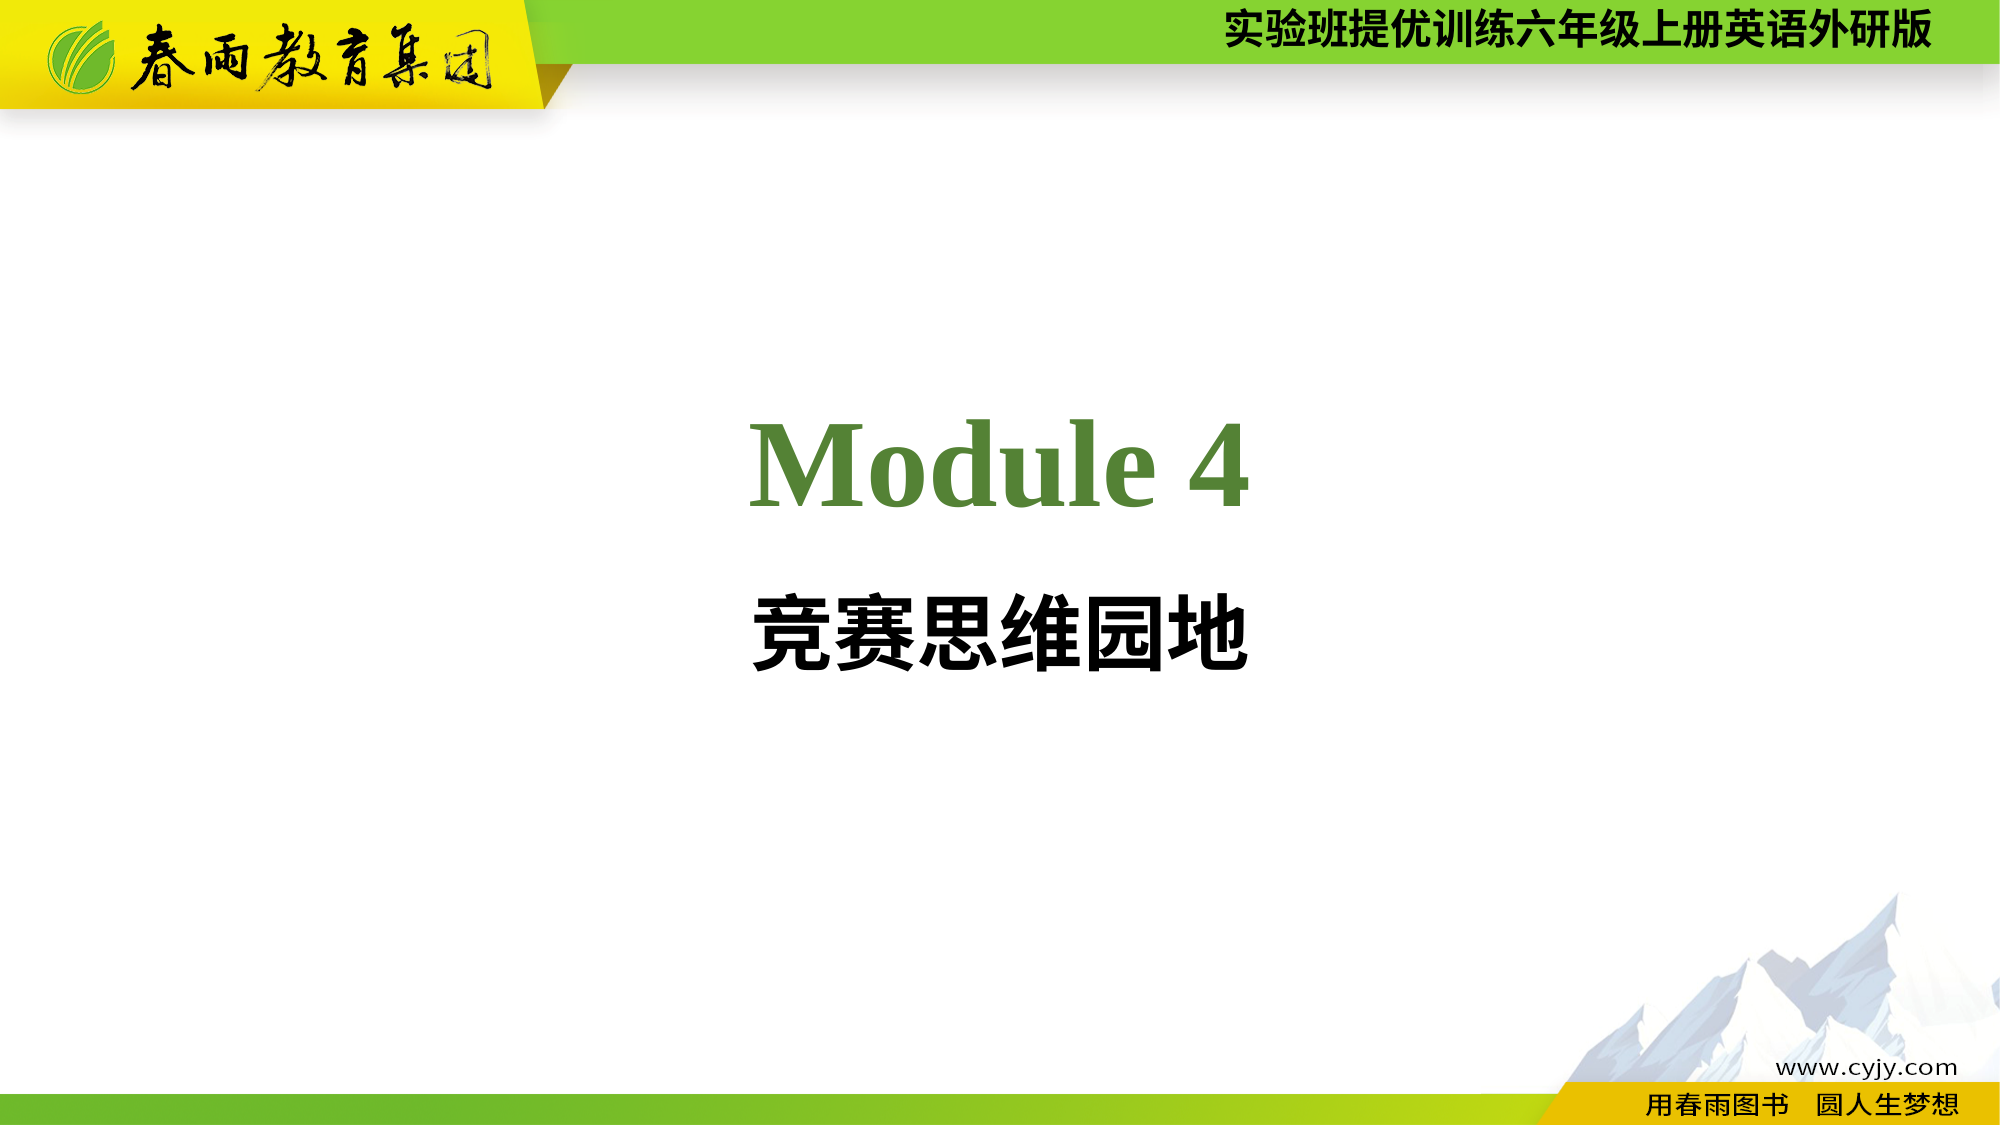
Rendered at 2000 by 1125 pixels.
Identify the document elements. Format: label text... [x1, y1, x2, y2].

picture [0, 0, 2000, 298]
text_box Module 4 竞赛思维园地 [0, 298, 2000, 689]
picture [0, 689, 2000, 1125]
